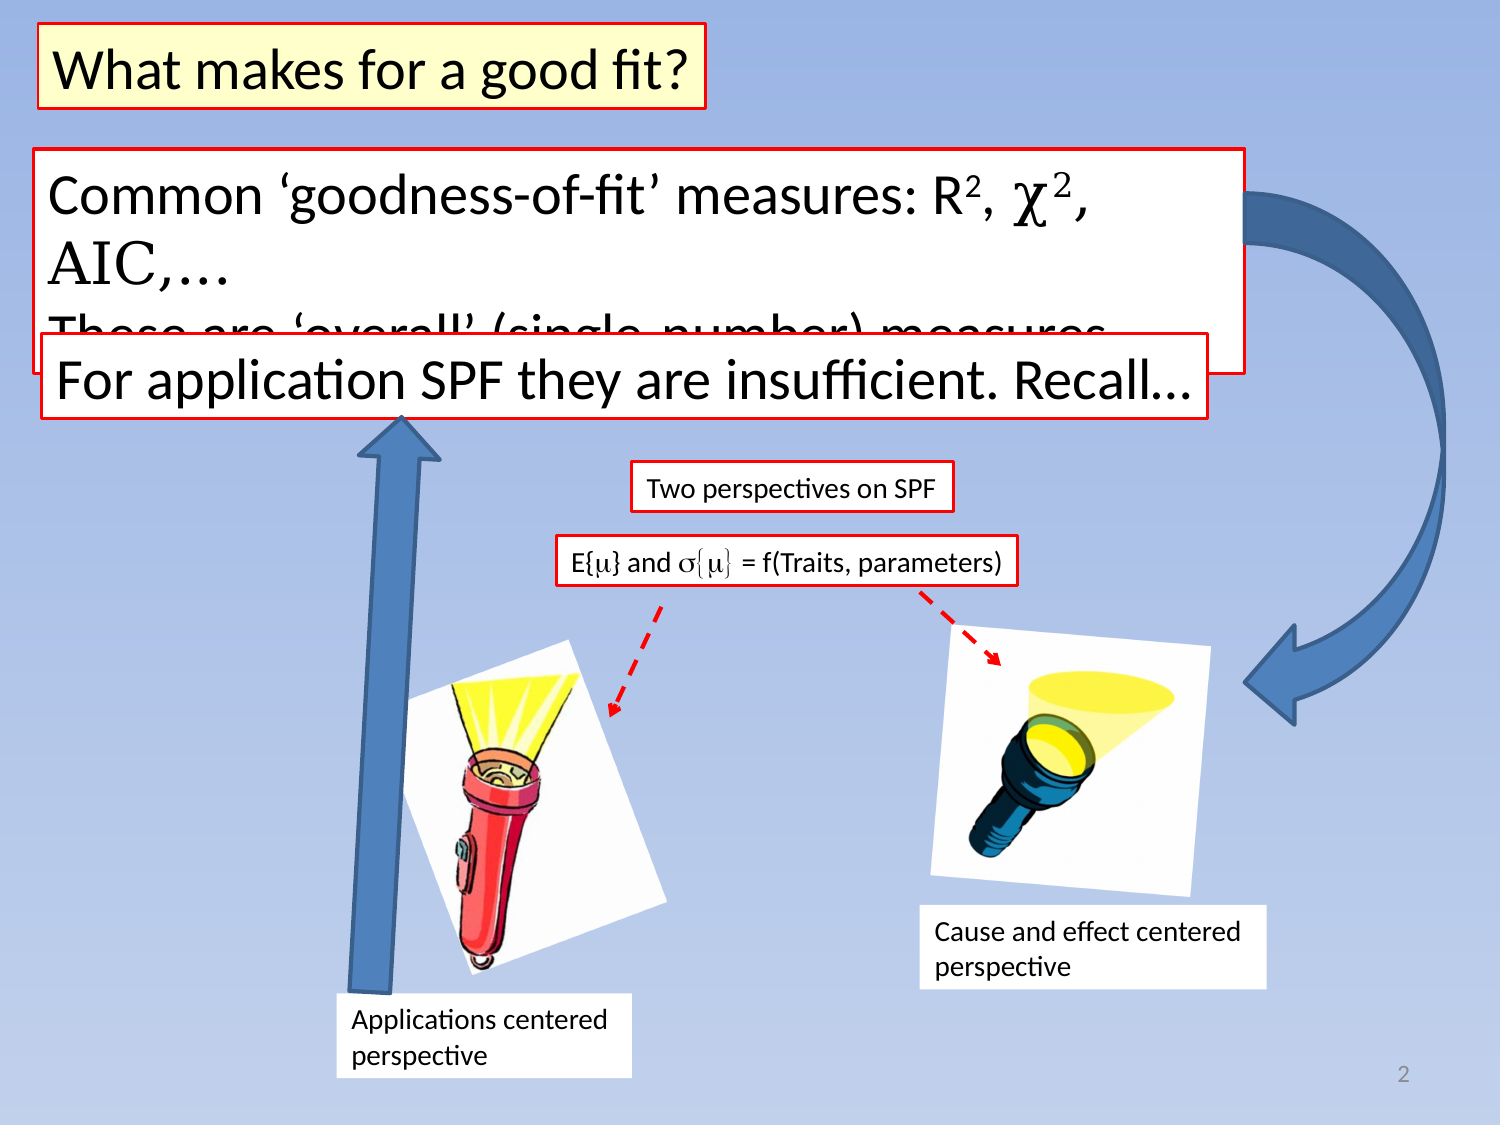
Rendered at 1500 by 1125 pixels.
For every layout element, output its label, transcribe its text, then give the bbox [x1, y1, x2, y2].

slide_number 2 [1074, 1042, 1425, 1103]
text_box [1242, 191, 1447, 727]
text_box E{m} and s{m} = f(Traits, parameters) [556, 535, 1018, 586]
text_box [919, 591, 1002, 666]
text_box [347, 414, 442, 996]
text_box Applications centered perspective [336, 993, 632, 1079]
text_box What makes for a good fit? [37, 23, 706, 109]
text_box Common ‘goodness-of-fit’ measures: R2, χ2, AIC,... These are ‘overall’ (single-number) measures. [33, 149, 1245, 374]
text_box For application SPF they are insufficient. Recall… [41, 333, 1208, 419]
text_box Cause and effect centered perspective [919, 904, 1267, 990]
picture [379, 640, 666, 974]
text_box Two perspectives on SPF [631, 461, 954, 512]
picture [931, 629, 1211, 896]
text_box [609, 606, 662, 718]
